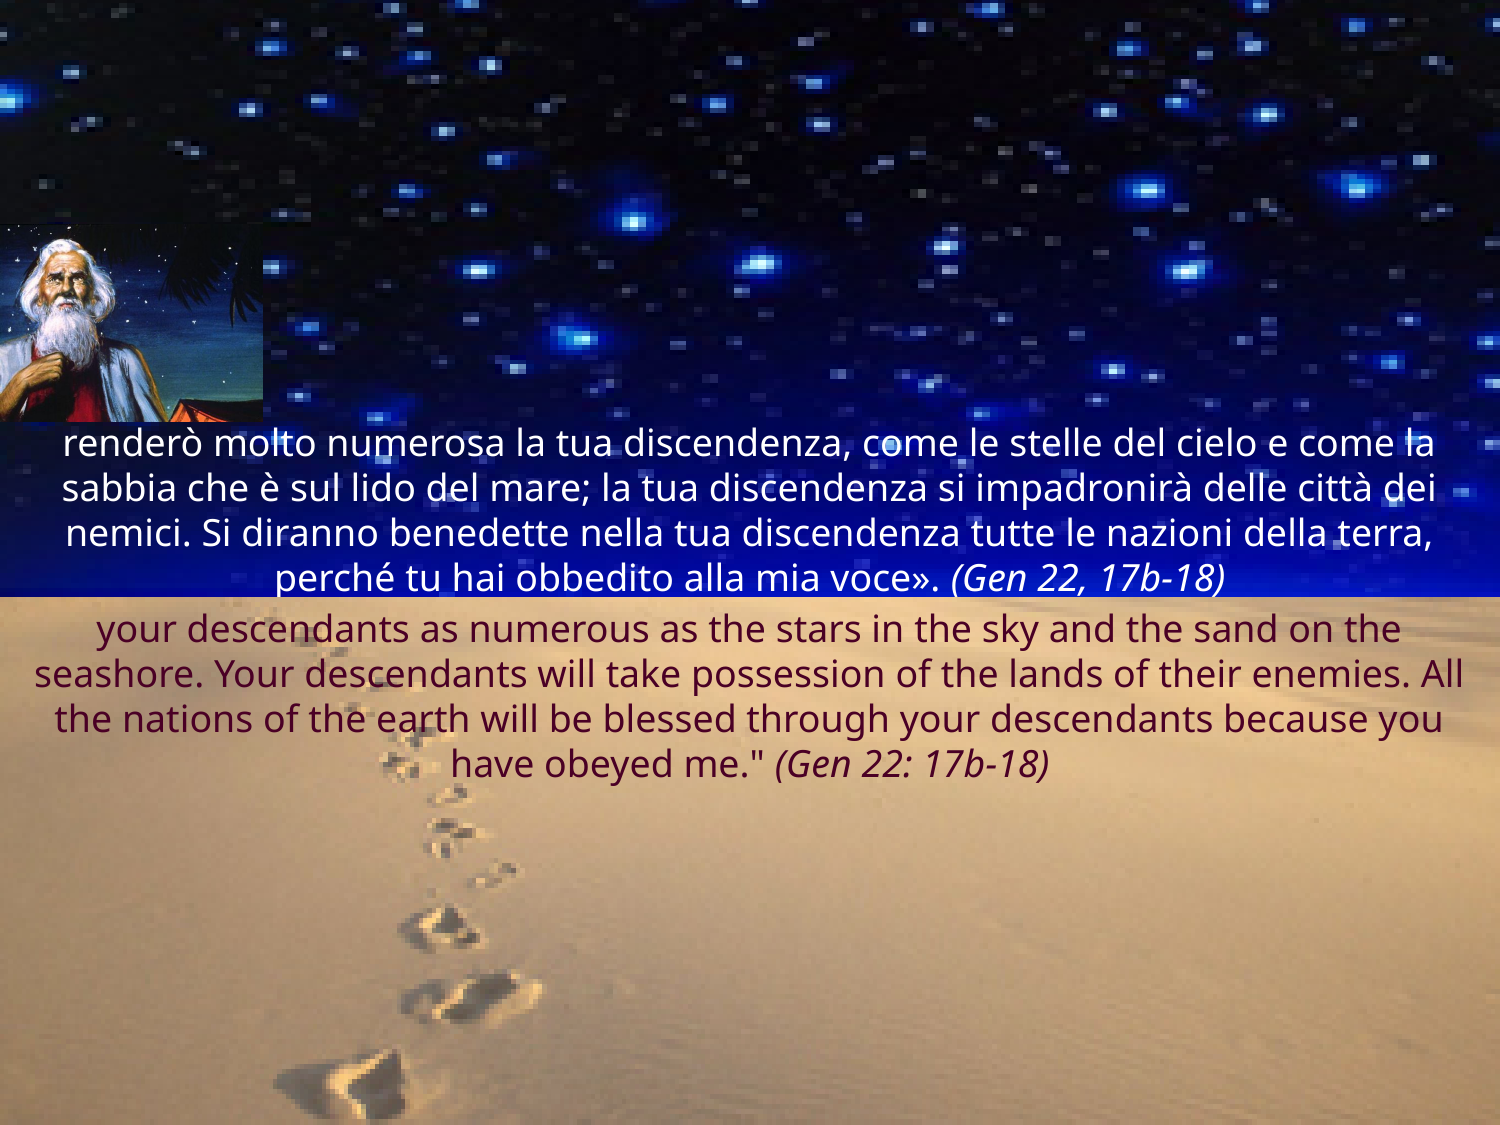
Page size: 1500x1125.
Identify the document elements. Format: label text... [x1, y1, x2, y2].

picture [0, 0, 1500, 437]
title renderò molto numerosa la tua discendenza, come le stelle del cielo e come la sabbia che è sul lido del mare; la tua discendenza si impadronirà delle città dei nemici. Si diranno benedette nella tua discendenza tutte le nazioni della terra, perché tu hai obbedito alla mia voce». (Gen 22, 17b-18) [0, 437, 1500, 597]
picture [0, 597, 1500, 1125]
